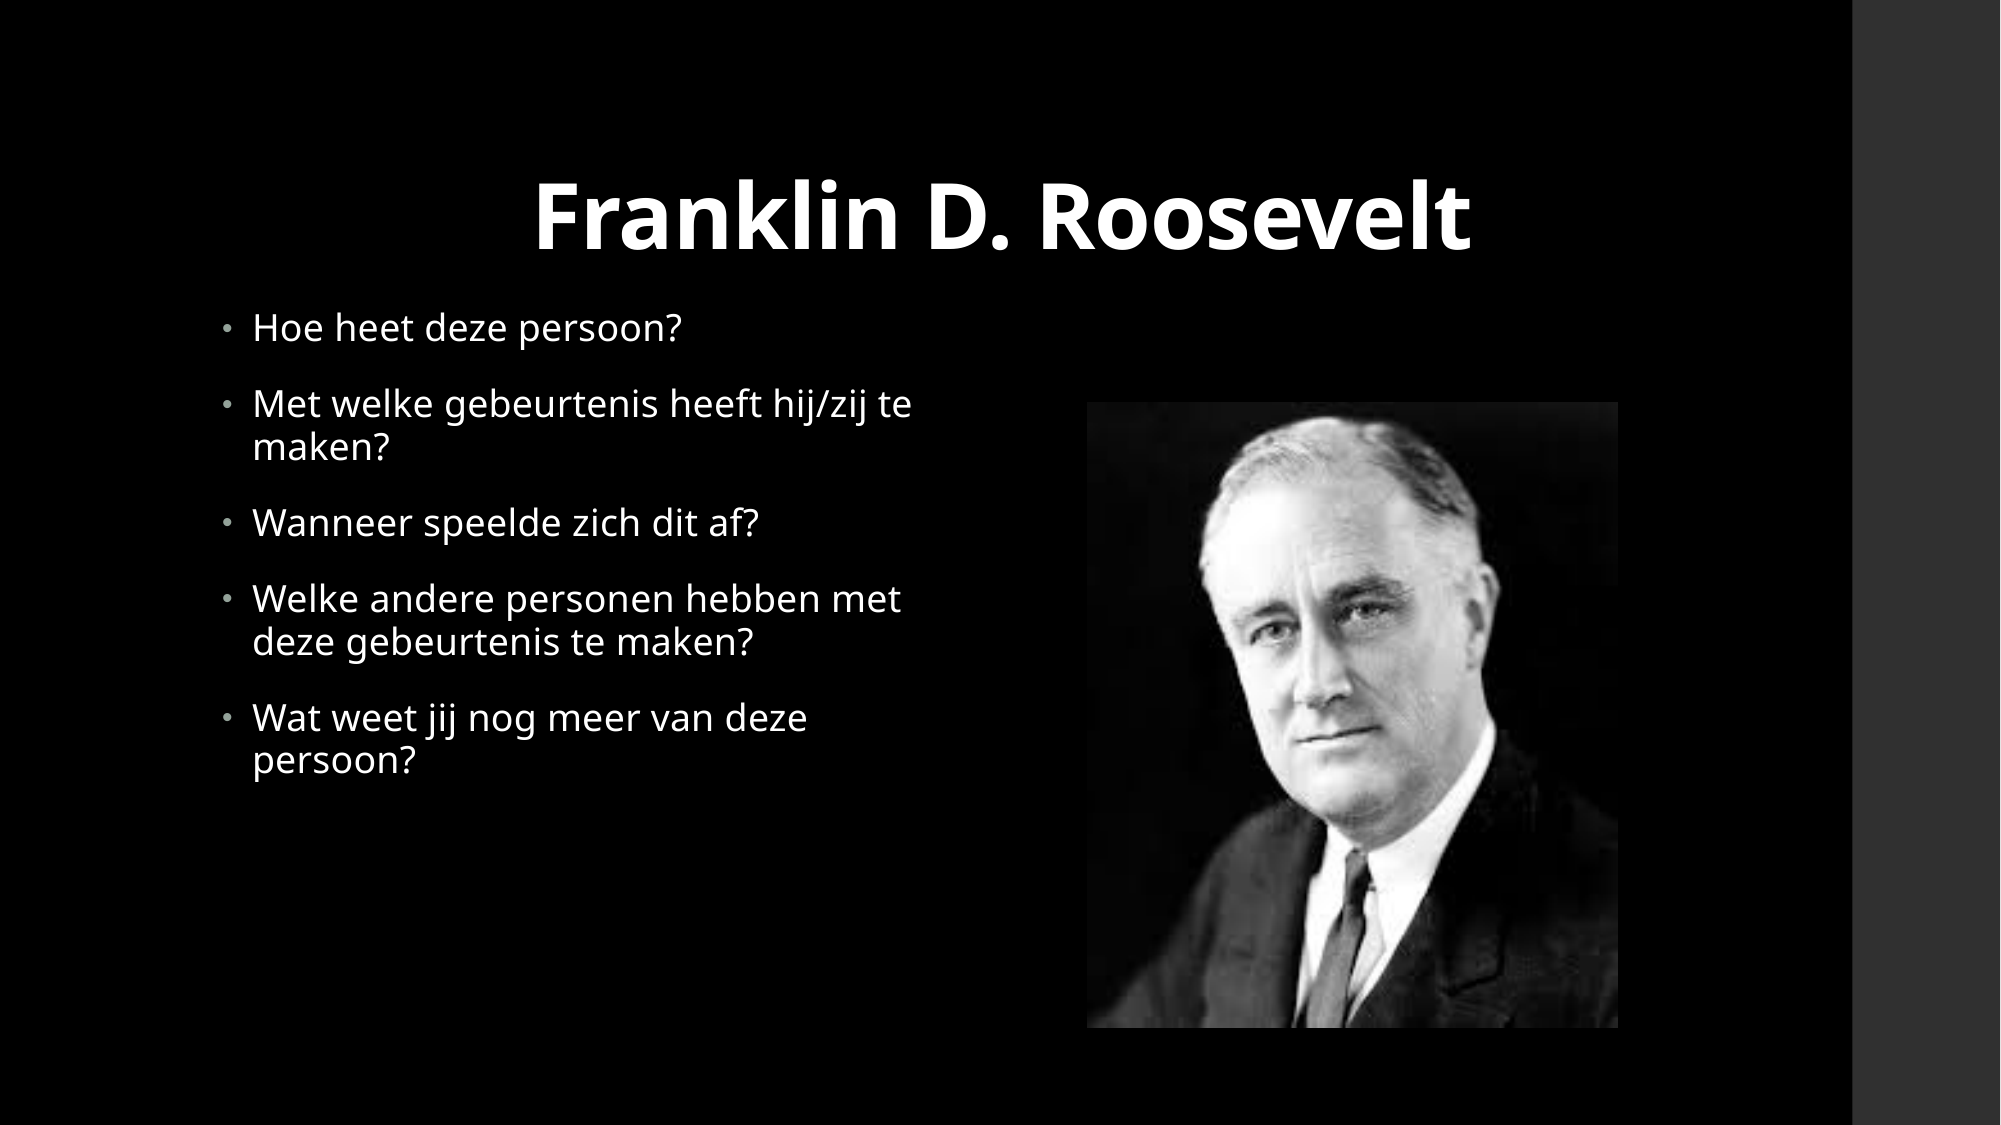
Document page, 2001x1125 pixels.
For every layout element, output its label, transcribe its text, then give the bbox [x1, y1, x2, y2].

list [1086, 402, 1618, 1028]
title Franklin D. Roosevelt [206, 60, 1797, 278]
list Hoe heet deze persoon? Met welke gebeurtenis heeft hij/zij te maken? Wanneer speelde zich dit af? Welke andere personen hebben met deze gebeurtenis te maken? Wat weet jij nog meer van deze persoon? [206, 299, 942, 1014]
